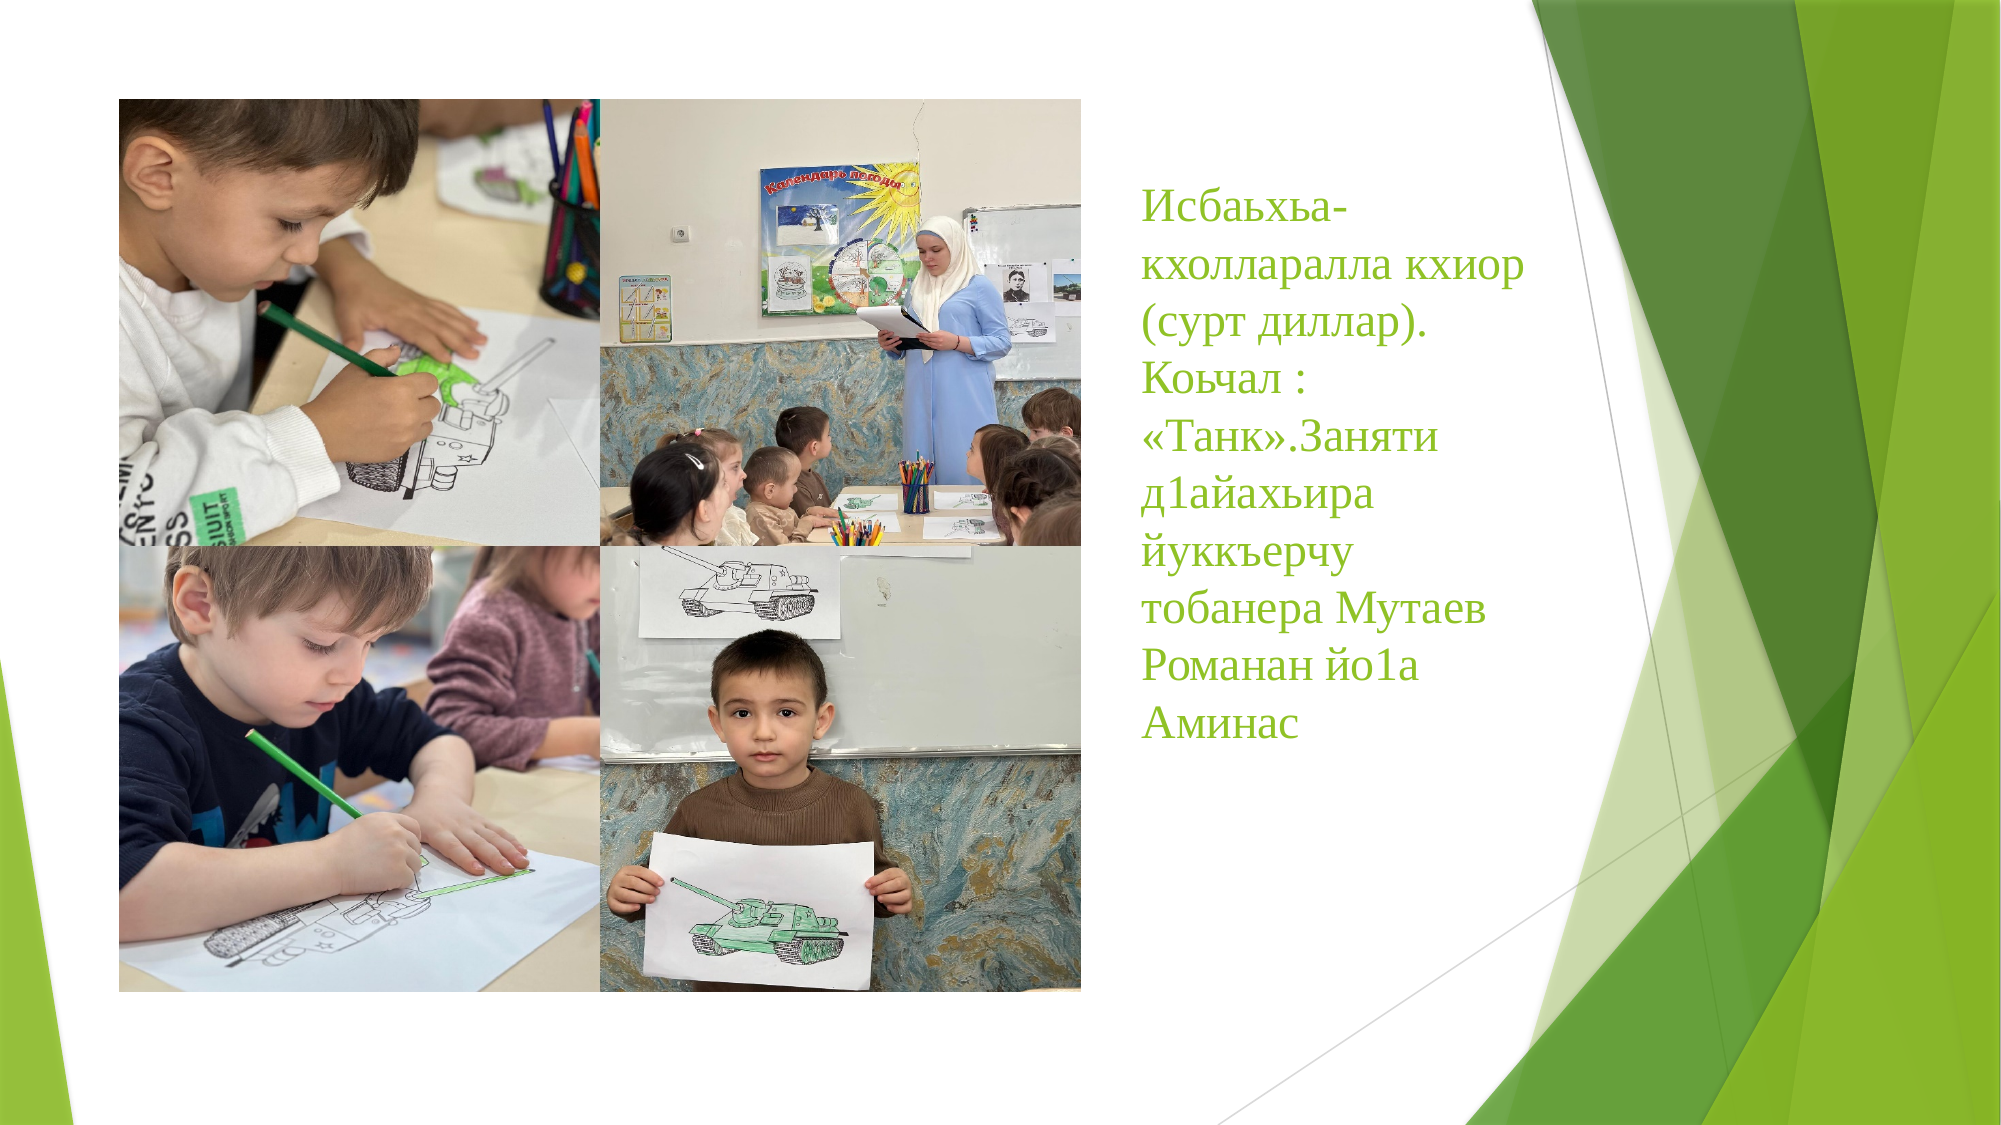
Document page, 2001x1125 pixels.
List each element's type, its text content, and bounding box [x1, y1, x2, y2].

title Исбаьхьа-кхолларалла кхиор (сурт диллар). Коьчал : «Танк».Заняти д1айахьира йуккъерчу тобанера Мутаев Романан йо1а Аминас [1126, 166, 1546, 957]
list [118, 99, 1082, 992]
